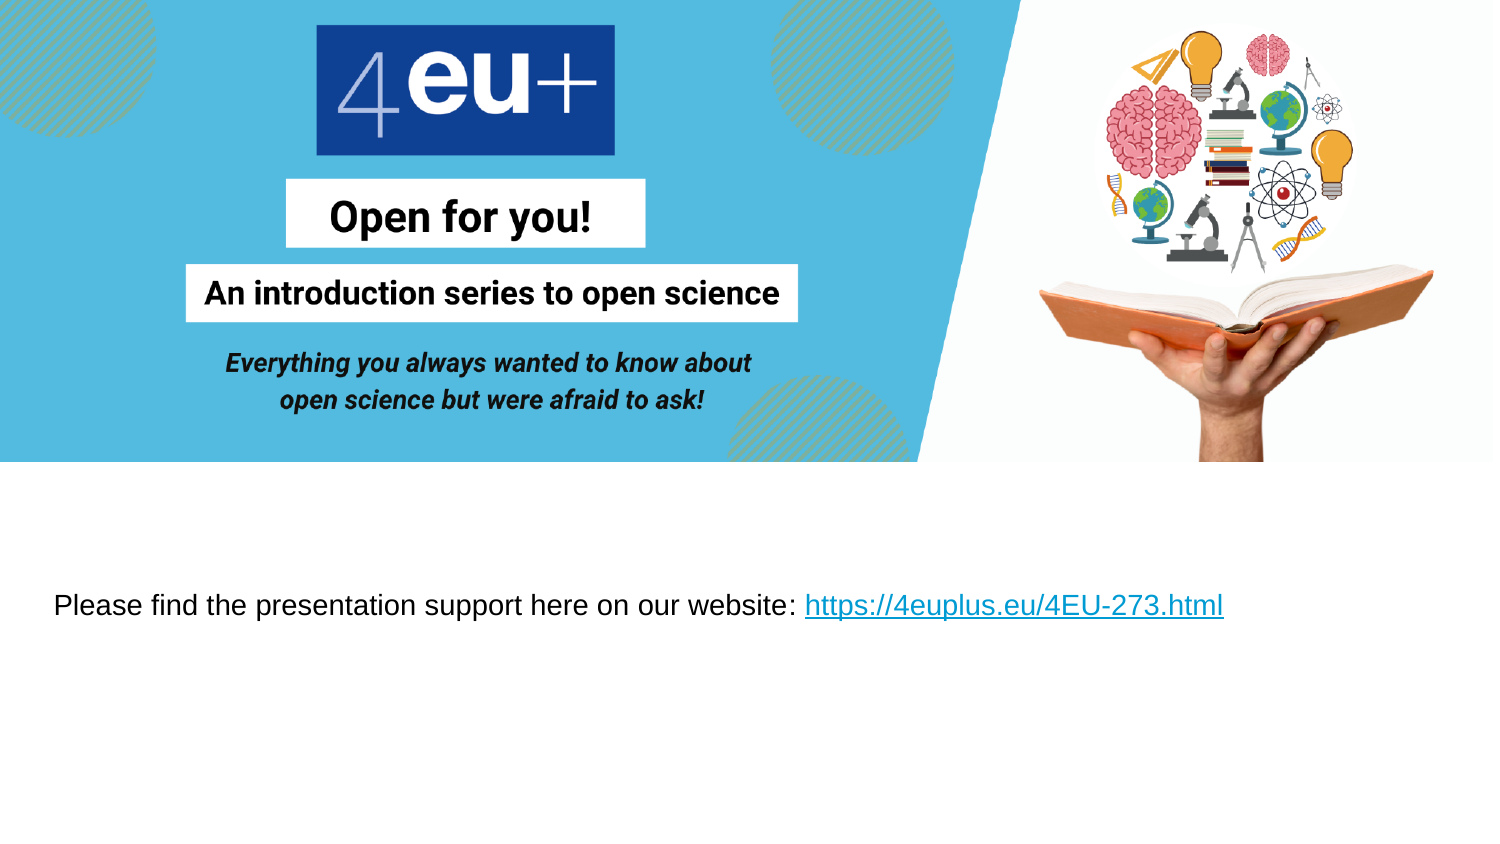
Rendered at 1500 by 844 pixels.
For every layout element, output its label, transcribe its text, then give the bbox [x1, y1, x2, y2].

text_box Please find the presentation support here on our website: https://4euplus.eu/4EU-273.html [38, 508, 1483, 787]
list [0, 0, 1494, 462]
